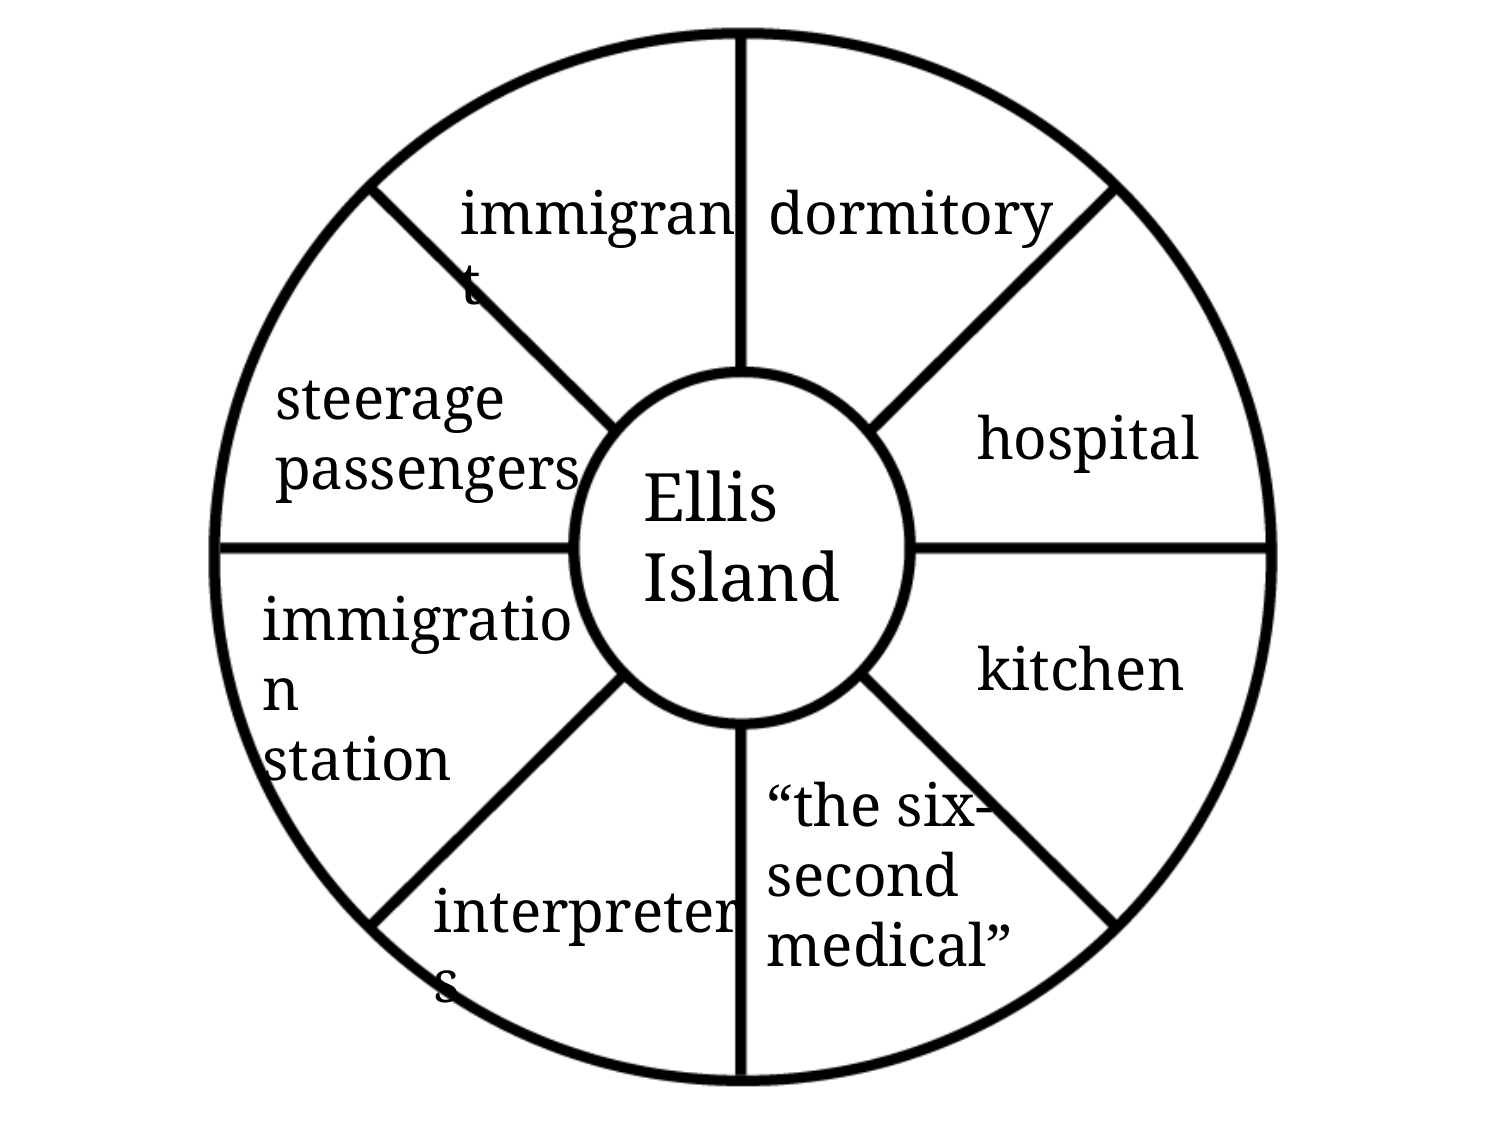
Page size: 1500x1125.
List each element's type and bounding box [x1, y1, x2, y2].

picture [195, 15, 1290, 1102]
